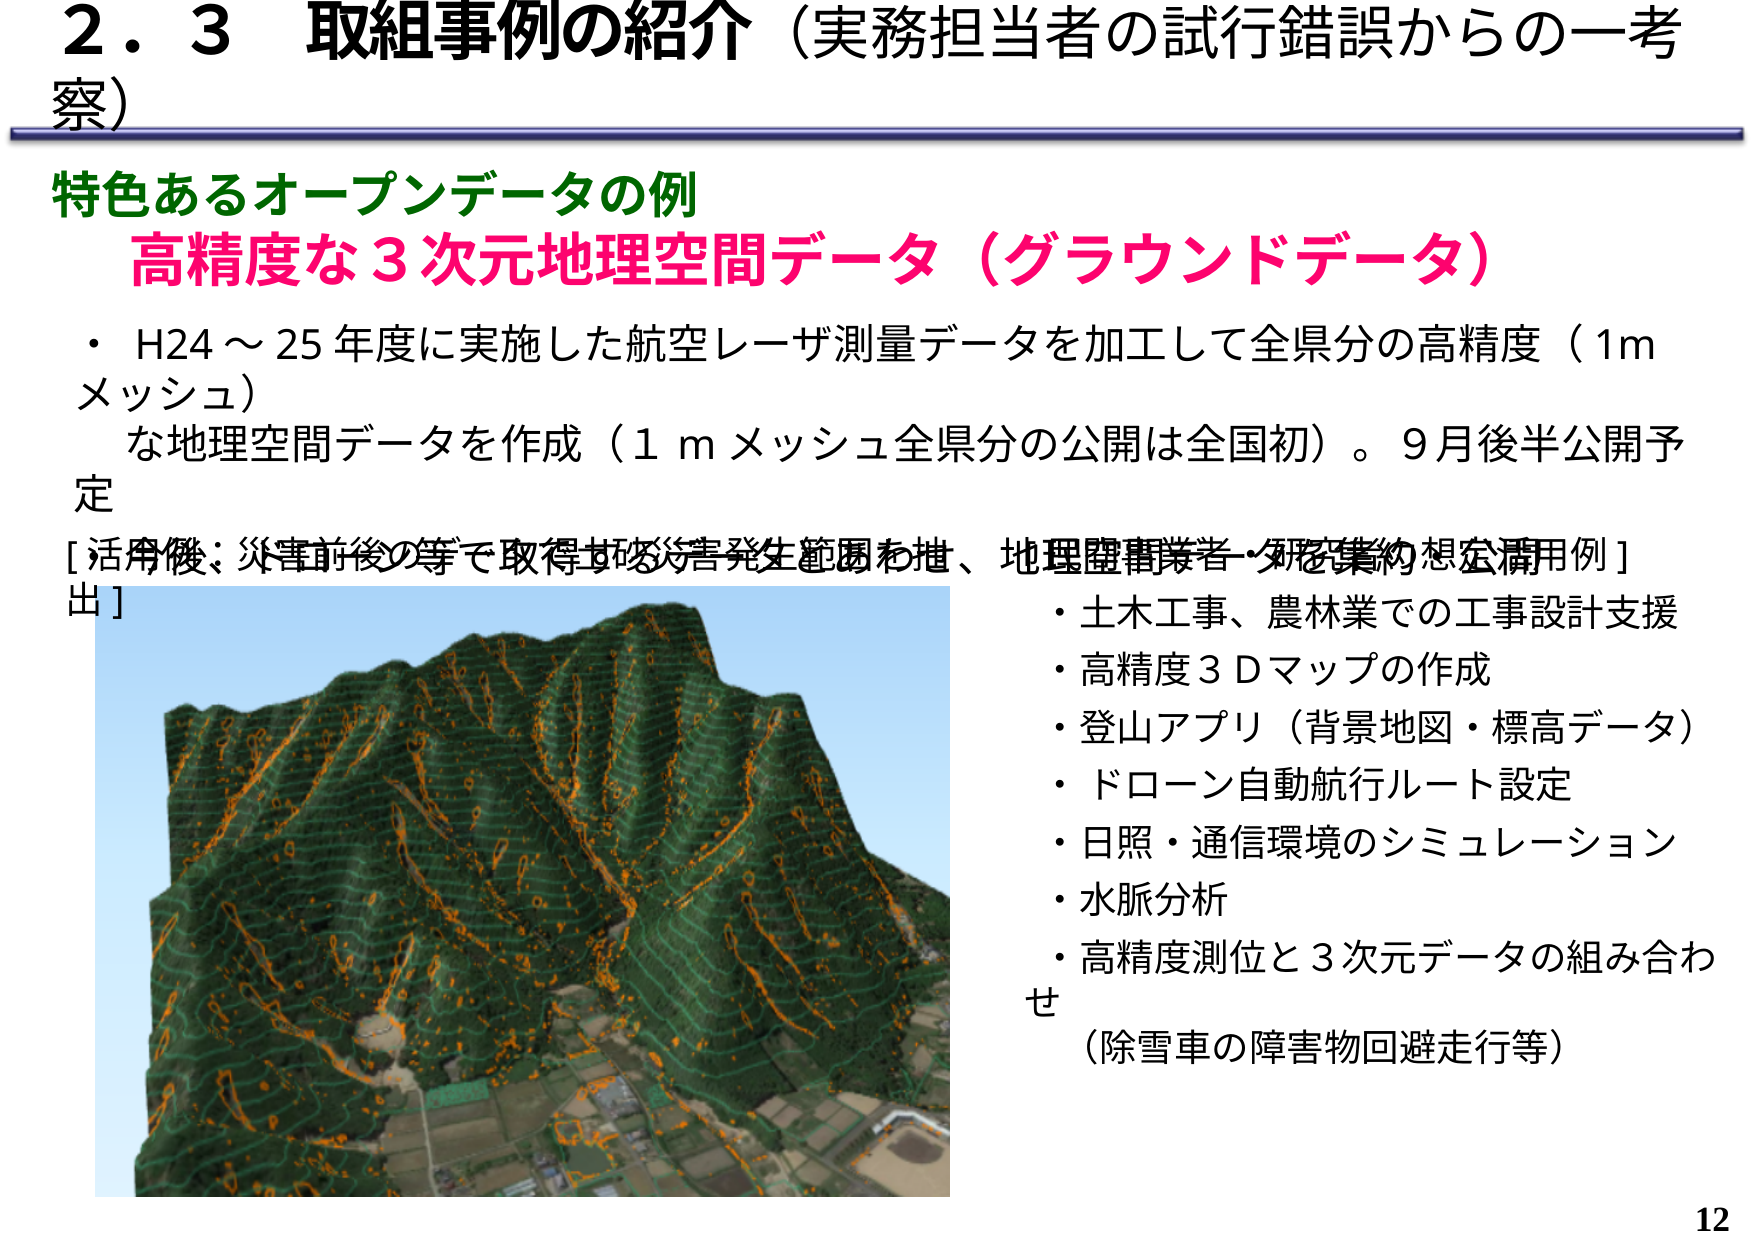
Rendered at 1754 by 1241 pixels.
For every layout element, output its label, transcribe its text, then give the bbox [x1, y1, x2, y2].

text_box ・ H24～25年度に実施した航空レーザ測量データを加工して全県分の高精度（1mメッシュ） な地理空間データを作成（１mメッシュ全県分の公開は全国初）。９月後半公開予定 ・ 今後、ドローン等で取得するデータとあわせ、地理空間データを集約・公開 [58, 310, 1705, 589]
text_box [0, 121, 1754, 155]
text_box [活用例：災害前後のデータで土砂災害発生範囲を抽出] [50, 523, 1006, 629]
slide_number 12 [1344, 1196, 1754, 1239]
picture [95, 586, 950, 1197]
text_box 特色あるオープンデータの例 高精度な３次元地理空間データ（グラウンドデータ） [13, 166, 1614, 301]
text_box [民間事業者・研究者の想定活用例] ・土木工事、農林業での工事設計支援 ・高精度３Ｄマップの作成 ・登山アプリ（背景地図・標高データ） ・ ドローン自動航行ルート設定 ・日照・通信環境のシミュレーション ・水脈分析 ・高精度測位と３次元データの組み合わせ （除雪車の障害物回避走行等） [1009, 523, 1742, 1077]
text_box ２．３ 取組事例の紹介（実務担当者の試行錯誤からの一考察） [50, 0, 1705, 121]
